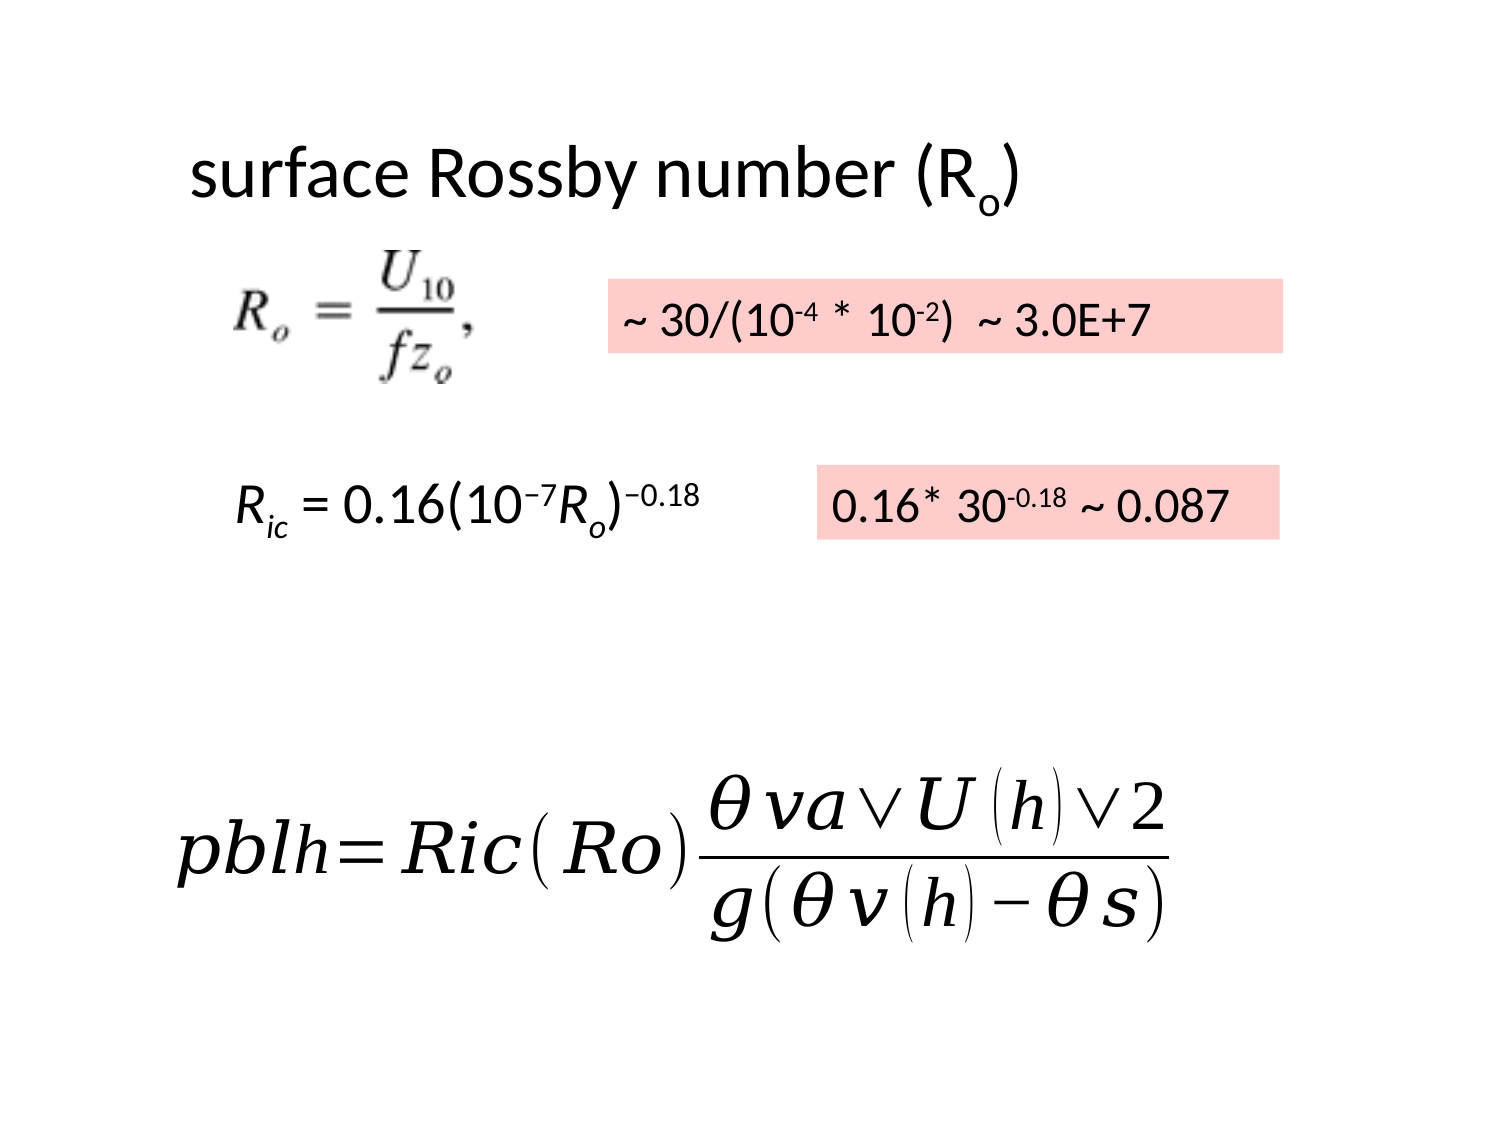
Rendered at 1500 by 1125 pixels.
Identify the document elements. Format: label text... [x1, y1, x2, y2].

text_box ~ 30/(10-4 * 10-2) ~ 3.0E+7 [1011, 278, 1284, 354]
text_box Ric = 0.16(10−7Ro)−0.18 [219, 458, 834, 553]
picture [233, 250, 1007, 384]
text_box [834, 198, 1388, 752]
text_box surface Rossby number (Ro) [174, 115, 1075, 233]
text_box 0.16* 30-0.18 ~ 0.087 [817, 464, 1280, 540]
